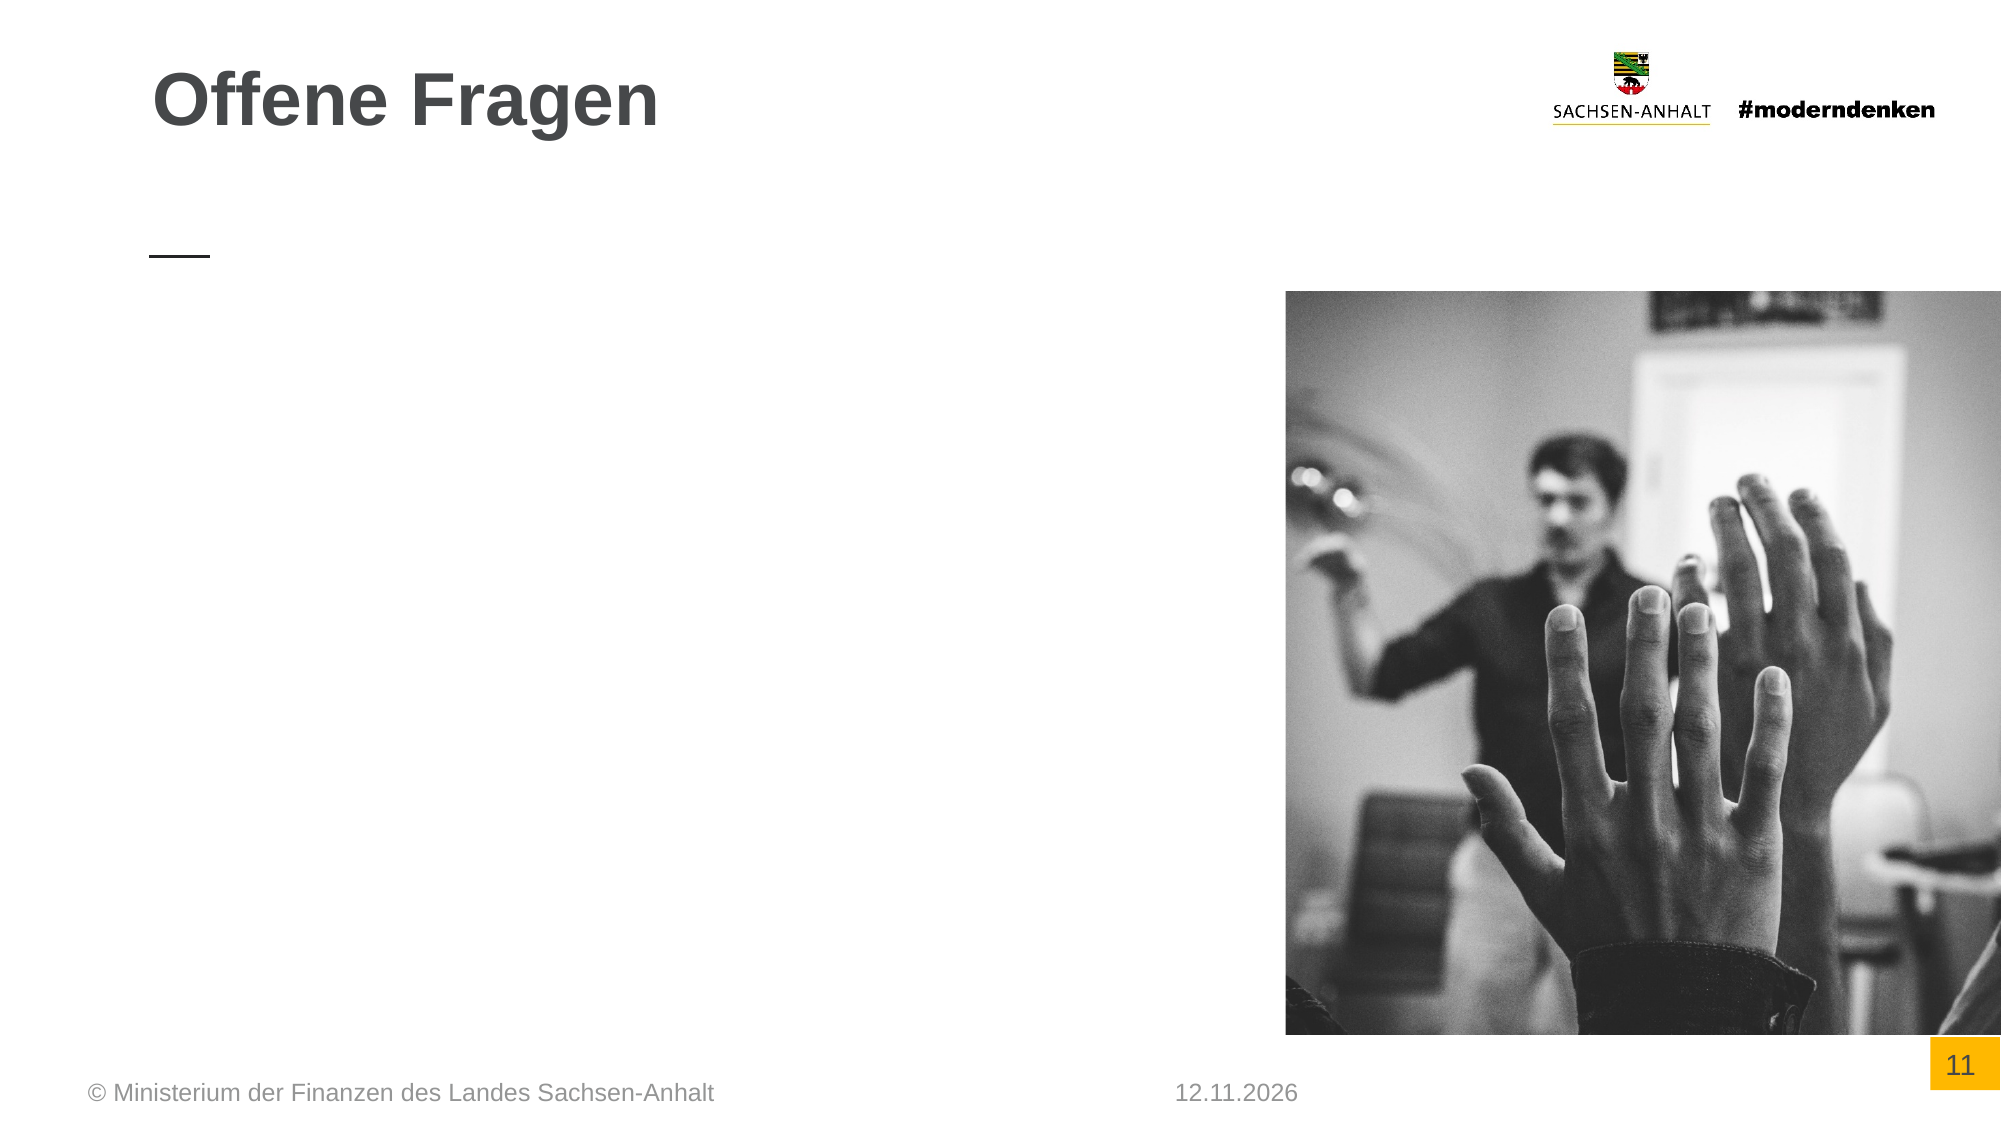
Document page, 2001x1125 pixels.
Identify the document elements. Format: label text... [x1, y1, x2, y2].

picture [1526, 0, 1969, 209]
picture [1285, 291, 2001, 1035]
title Offene Fragen [137, 0, 1520, 150]
